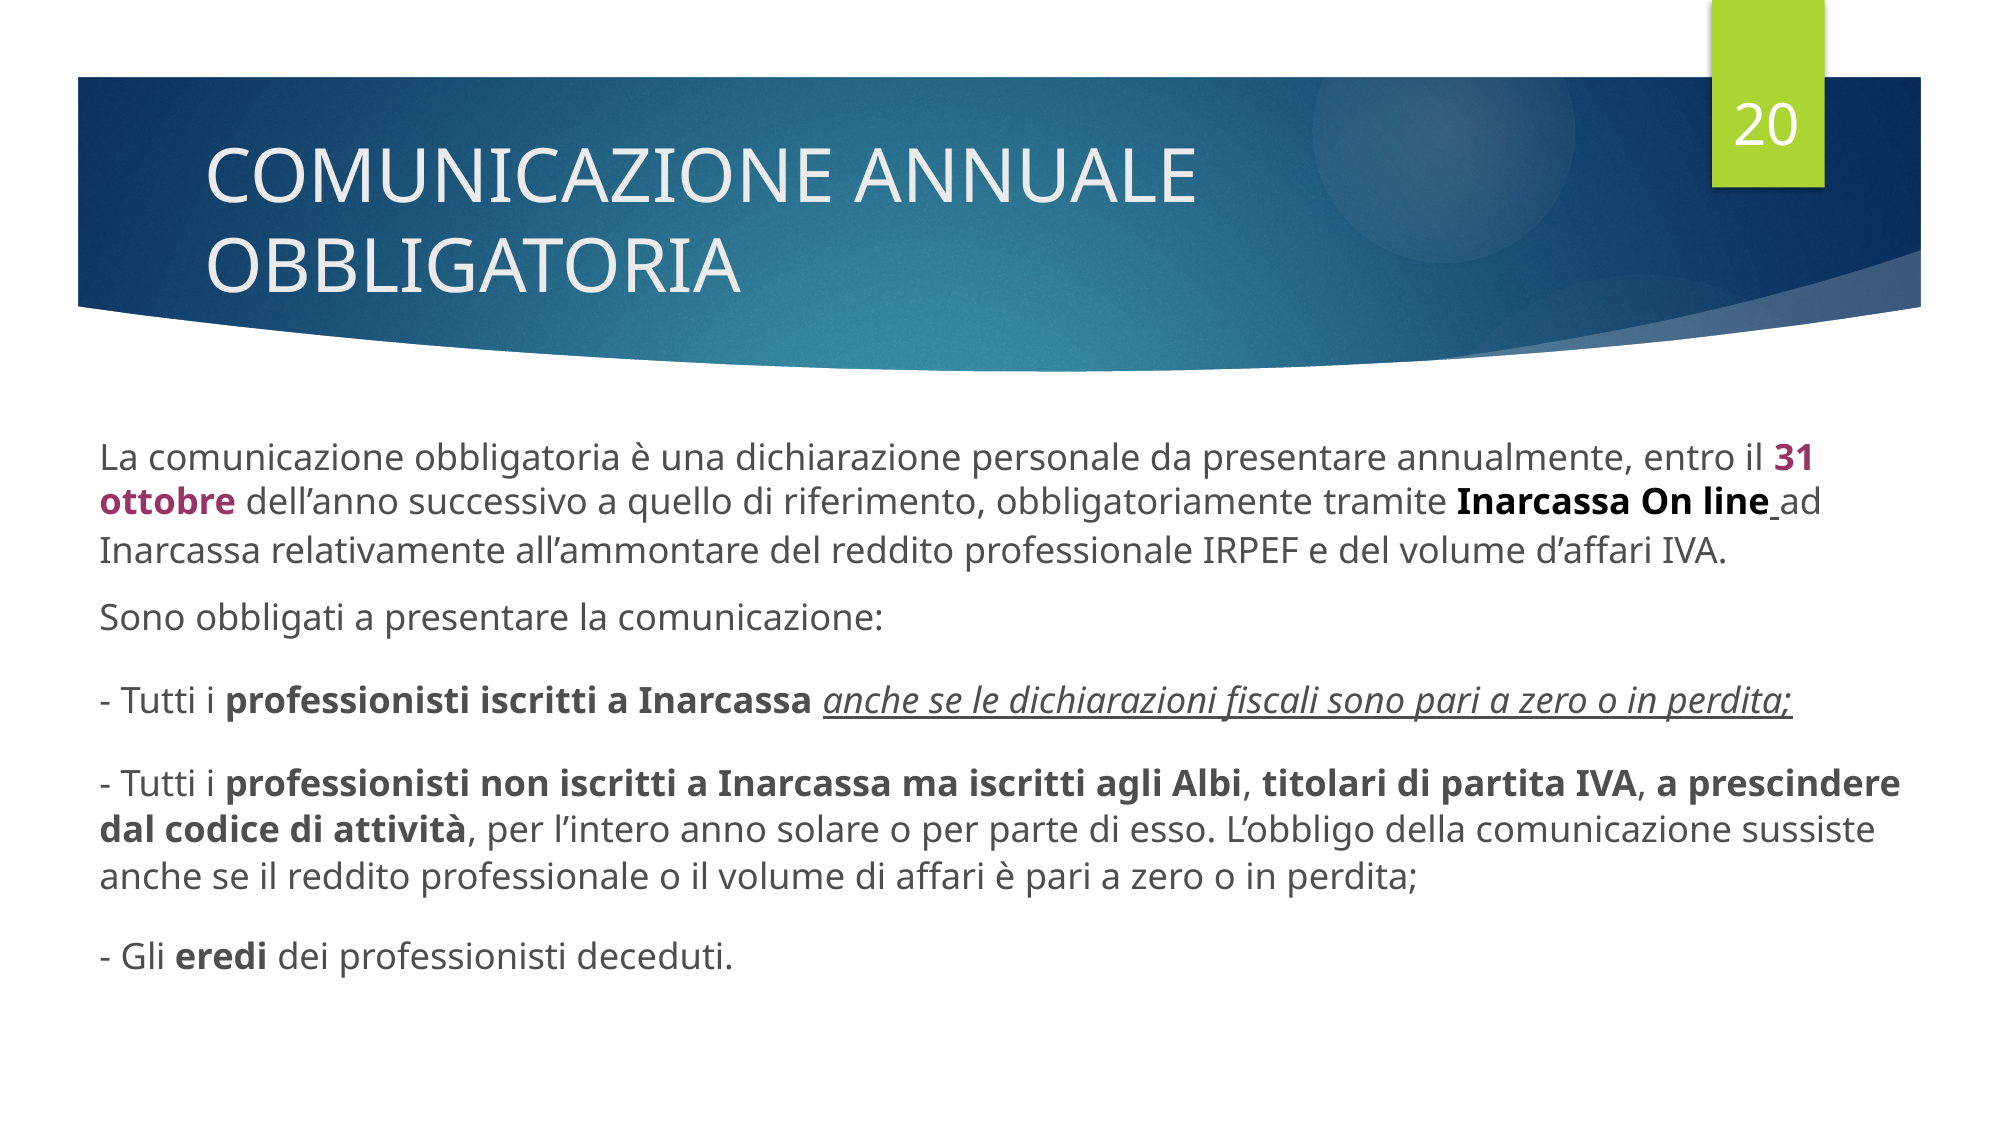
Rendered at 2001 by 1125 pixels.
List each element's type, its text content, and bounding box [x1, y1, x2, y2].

slide_number 20 [1698, 48, 1836, 175]
list La comunicazione obbligatoria è una dichiarazione personale da presentare annualmente, entro il 31 ottobre dell’anno successivo a quello di riferimento, obbligatoriamente tramite Inarcassa On line ad Inarcassa relativamente all’ammontare del reddito professionale IRPEF e del volume d’affari IVA. Sono obbligati a presentare la comunicazione: - Tutti i professionisti iscritti a Inarcassa anche se le dichiarazioni fiscali sono pari a zero o in perdita; - Tutti i professionisti non iscritti a Inarcassa ma iscritti agli Albi, titolari di partita IVA, a prescindere dal codice di attività, per l’intero anno solare o per parte di esso. L’obbligo della comunicazione sussiste anche se il reddito professionale o il volume di affari è pari a zero o in perdita; - Gli eredi dei professionisti deceduti. [84, 427, 1925, 988]
title COMUNICAZIONE ANNUALE OBBLIGATORIA [189, 159, 1699, 276]
